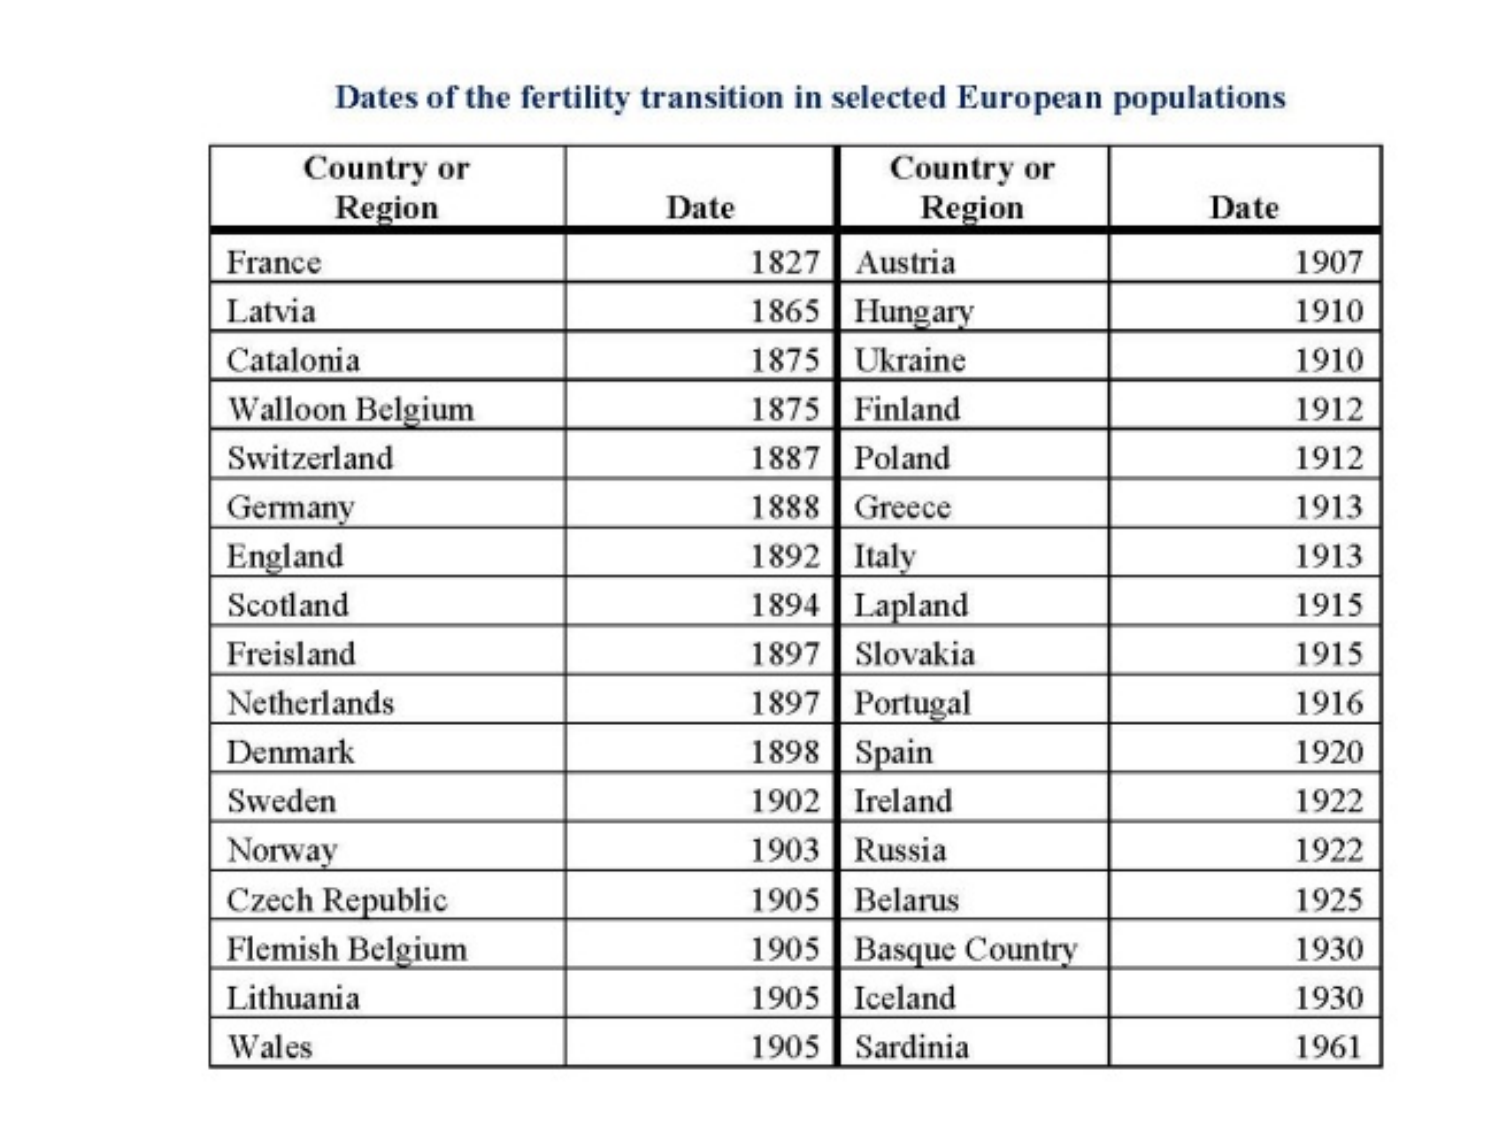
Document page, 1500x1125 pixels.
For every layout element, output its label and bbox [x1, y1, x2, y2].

list [0, 0, 1500, 1125]
